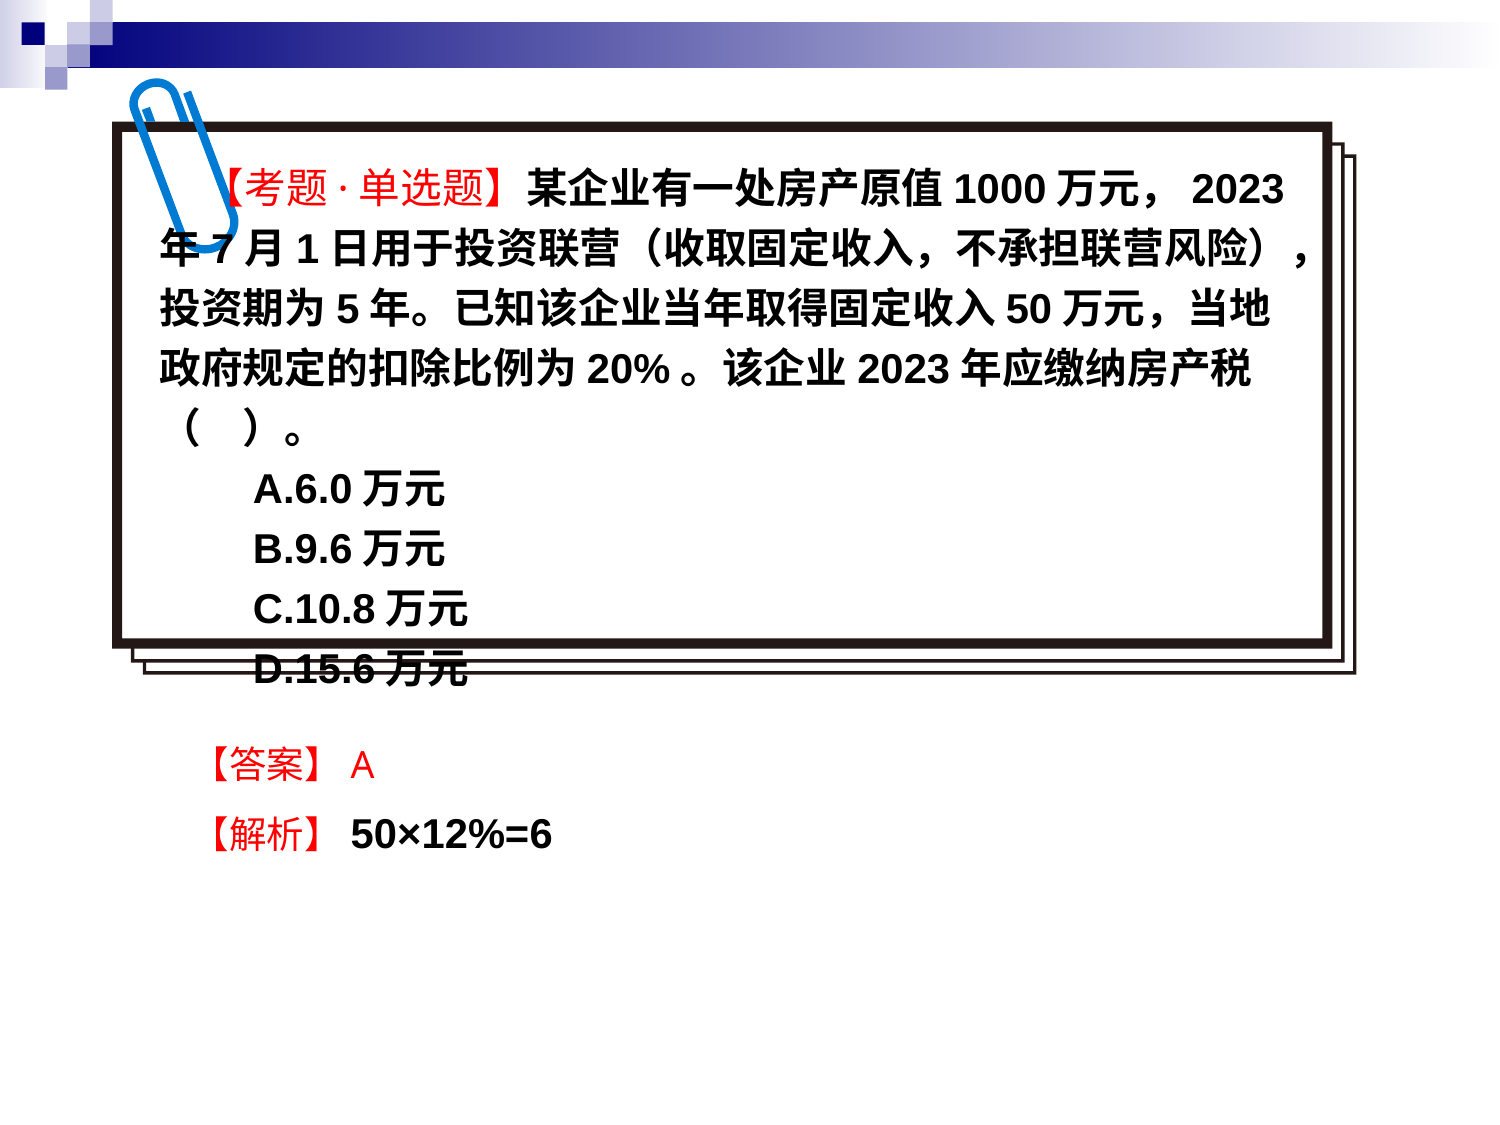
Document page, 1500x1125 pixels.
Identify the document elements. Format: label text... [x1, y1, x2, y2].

text_box 【答案】A 【解析】50×12%=6 [100, 716, 1371, 972]
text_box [111, 78, 1359, 675]
